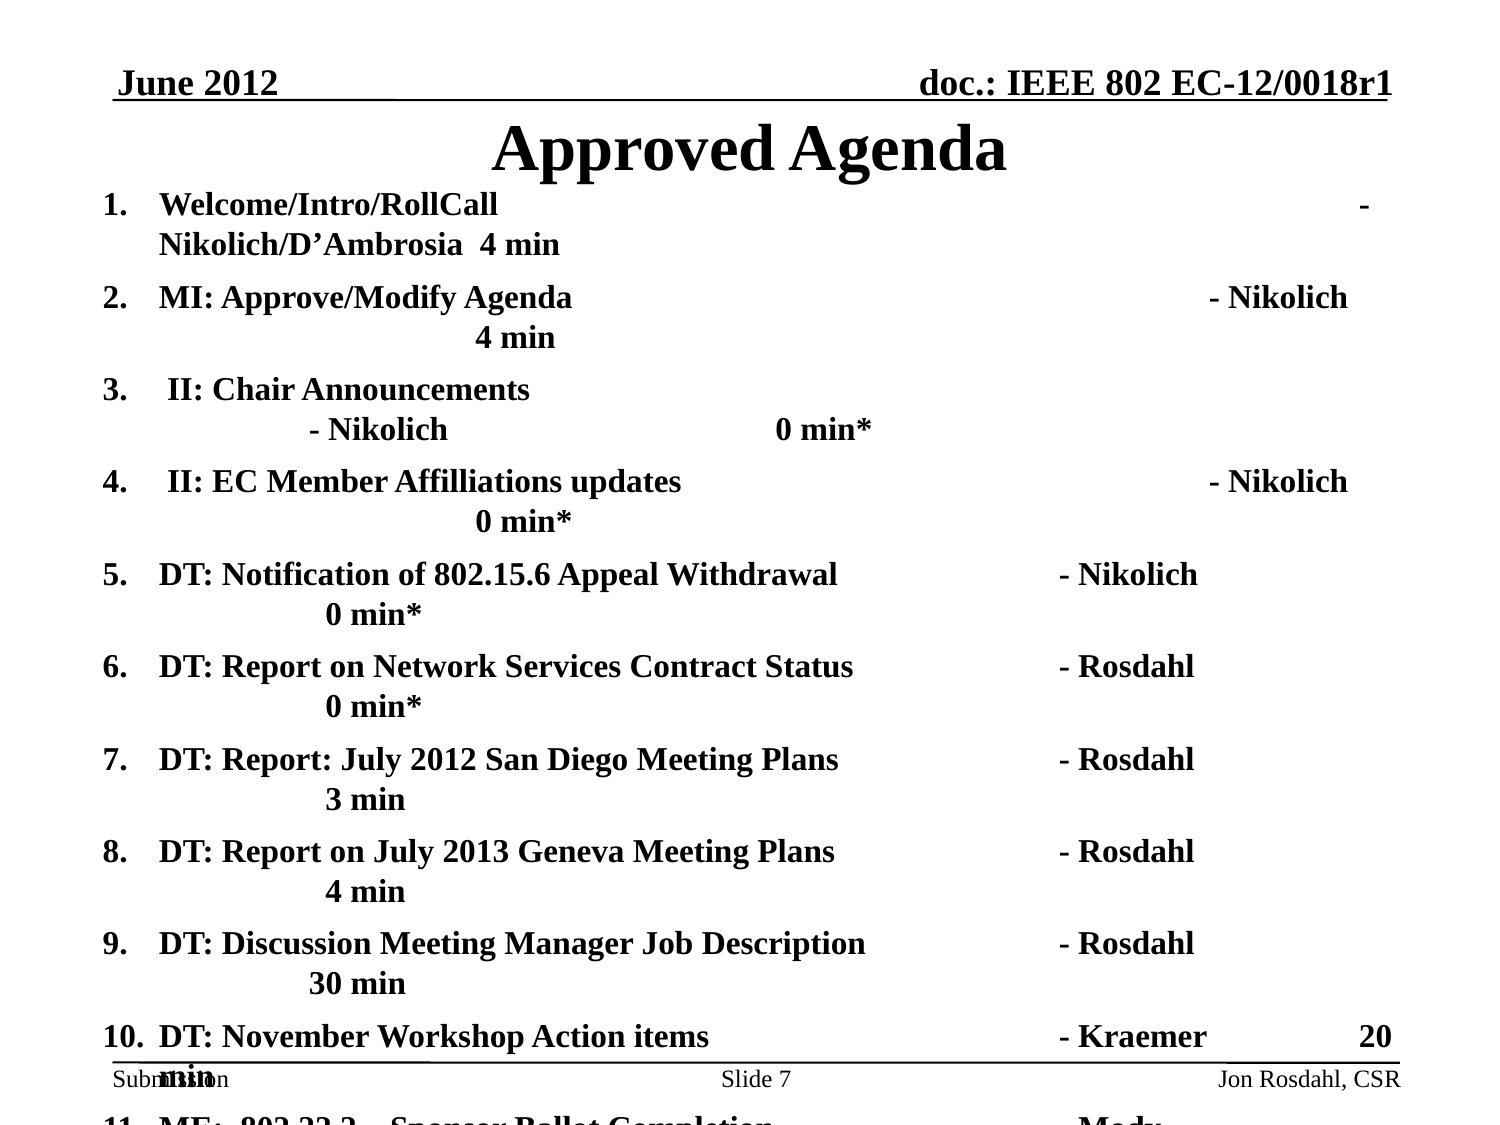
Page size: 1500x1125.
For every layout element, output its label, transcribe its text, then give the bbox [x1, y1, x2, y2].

slide_number Slide 7 [712, 1063, 800, 1123]
footer Jon Rosdahl, CSR [1031, 1063, 1402, 1093]
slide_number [116, 58, 507, 104]
title Approved Agenda [112, 111, 1388, 174]
list Welcome/Intro/RollCall - Nikolich/D’Ambrosia 4 min MI: Approve/Modify Agenda - Nikolich 4 min II: Chair Announcements - Nikolich 0 min* II: EC Member Affilliations updates - Nikolich 0 min* DT: Notification of 802.15.6 Appeal Withdrawal - Nikolich 0 min* DT: Report on Network Services Contract Status - Rosdahl 0 min* DT: Report: July 2012 San Diego Meeting Plans - Rosdahl 3 min DT: Report on July 2013 Geneva Meeting Plans - Rosdahl 4 min DT: Discussion Meeting Manager Job Description - Rosdahl 30 min DT: November Workshop Action items - Kraemer 20 min ME: 802.22.2 – Sponsor Ballot Completion - Mody 10 min DT: Proposed change to Ops Manual Section 11 - Chaplin 10 min DT: IMAT support for Participation less than 75% of a mtg. - Thaler 10 min DT: IEEE 802/IETF relationship - Thaler 5 min DT: Report on Single Sales Channel Update - McCabe 3 min AOB - 12 min [87, 174, 1438, 1063]
